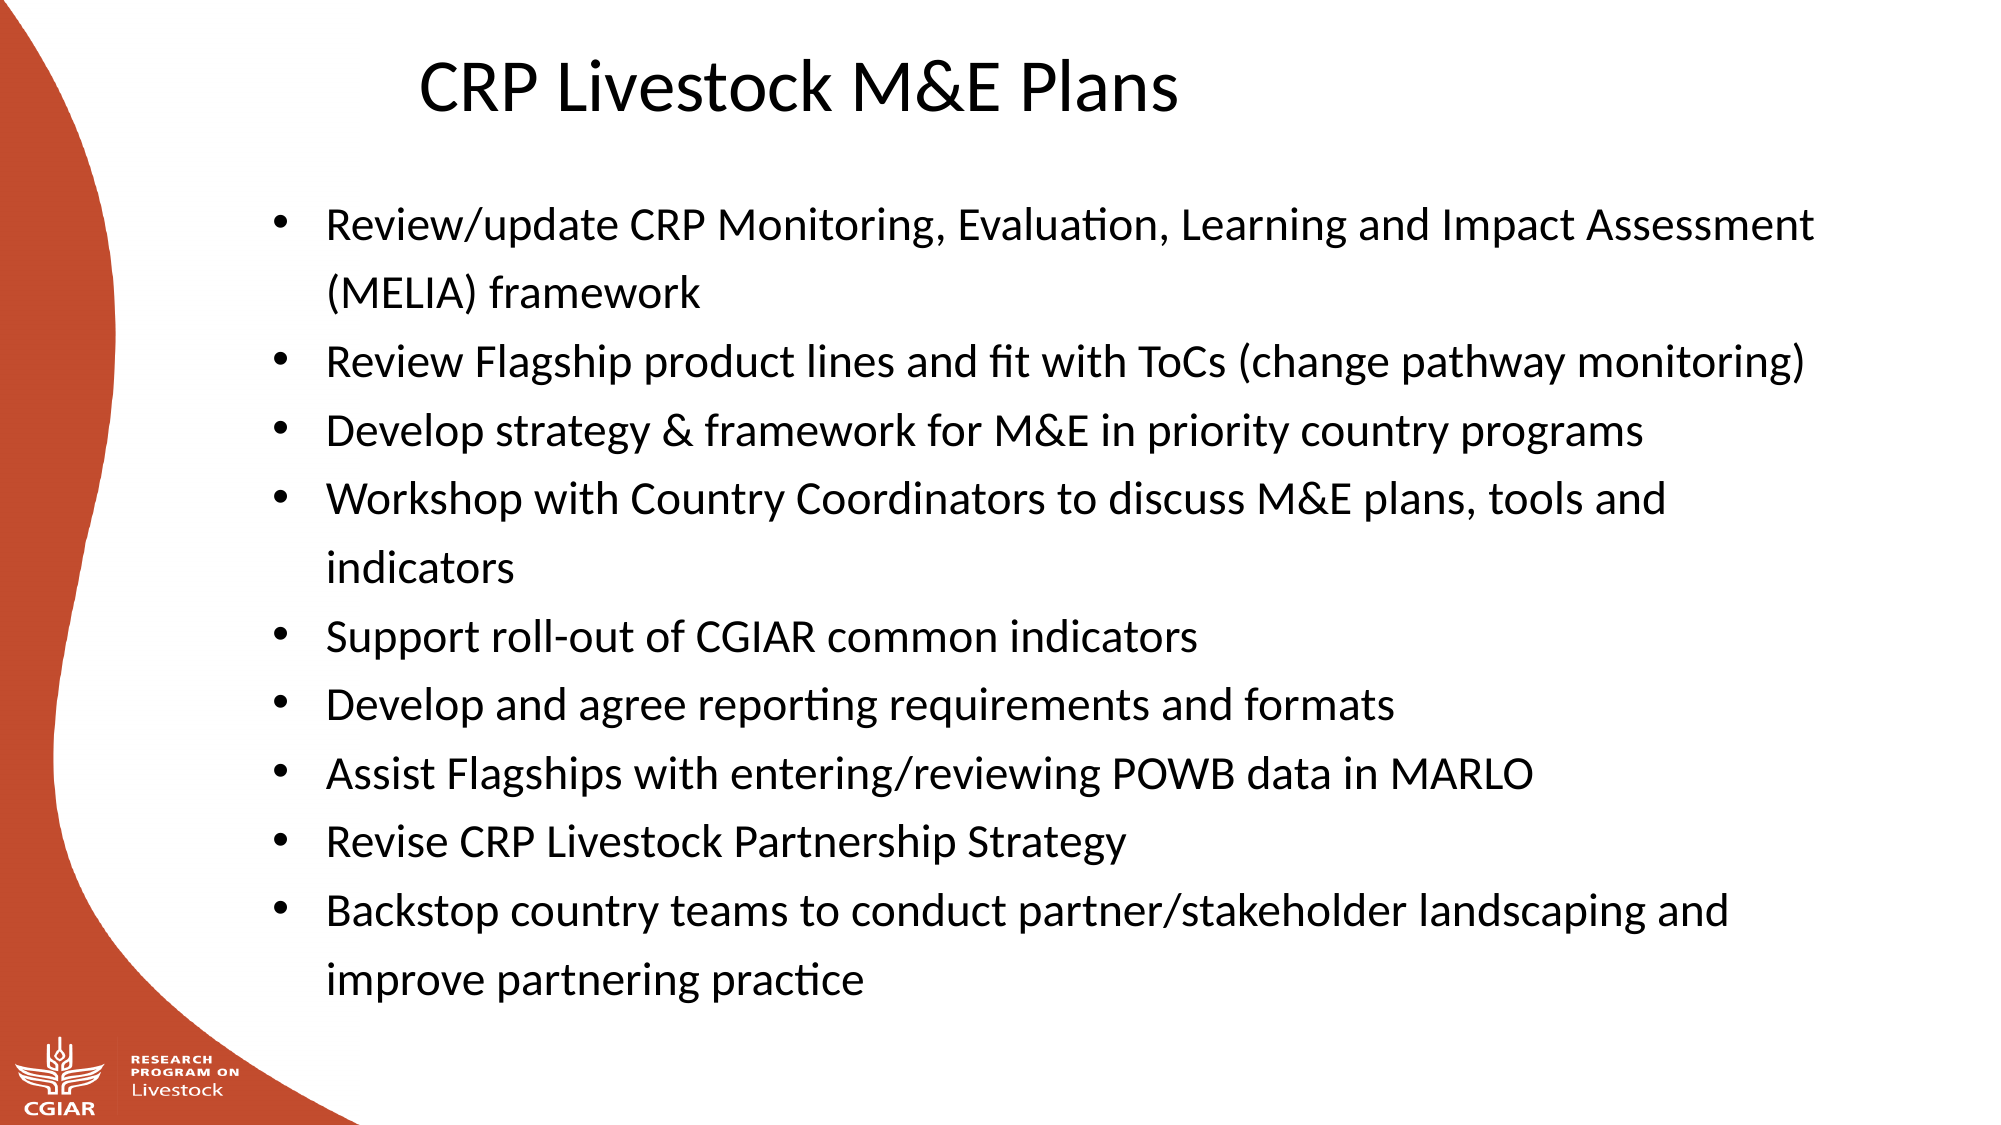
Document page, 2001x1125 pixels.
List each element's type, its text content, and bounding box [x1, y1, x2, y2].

list CRP Livestock M&E Plans [404, 39, 1643, 140]
picture [0, 0, 360, 1125]
list Review/update CRP Monitoring, Evaluation, Learning and Impact Assessment (MELIA) framework Review Flagship product lines and fit with ToCs (change pathway monitoring) Develop strategy & framework for M&E in priority country programs Workshop with Country Coordinators to discuss M&E plans, tools and indicators Support roll-out of CGIAR common indicators Develop and agree reporting requirements and formats Assist Flagships with entering/reviewing POWB data in MARLO Revise CRP Livestock Partnership Strategy Backstop country teams to conduct partner/stakeholder landscaping and improve partnering practice [257, 173, 1885, 1020]
